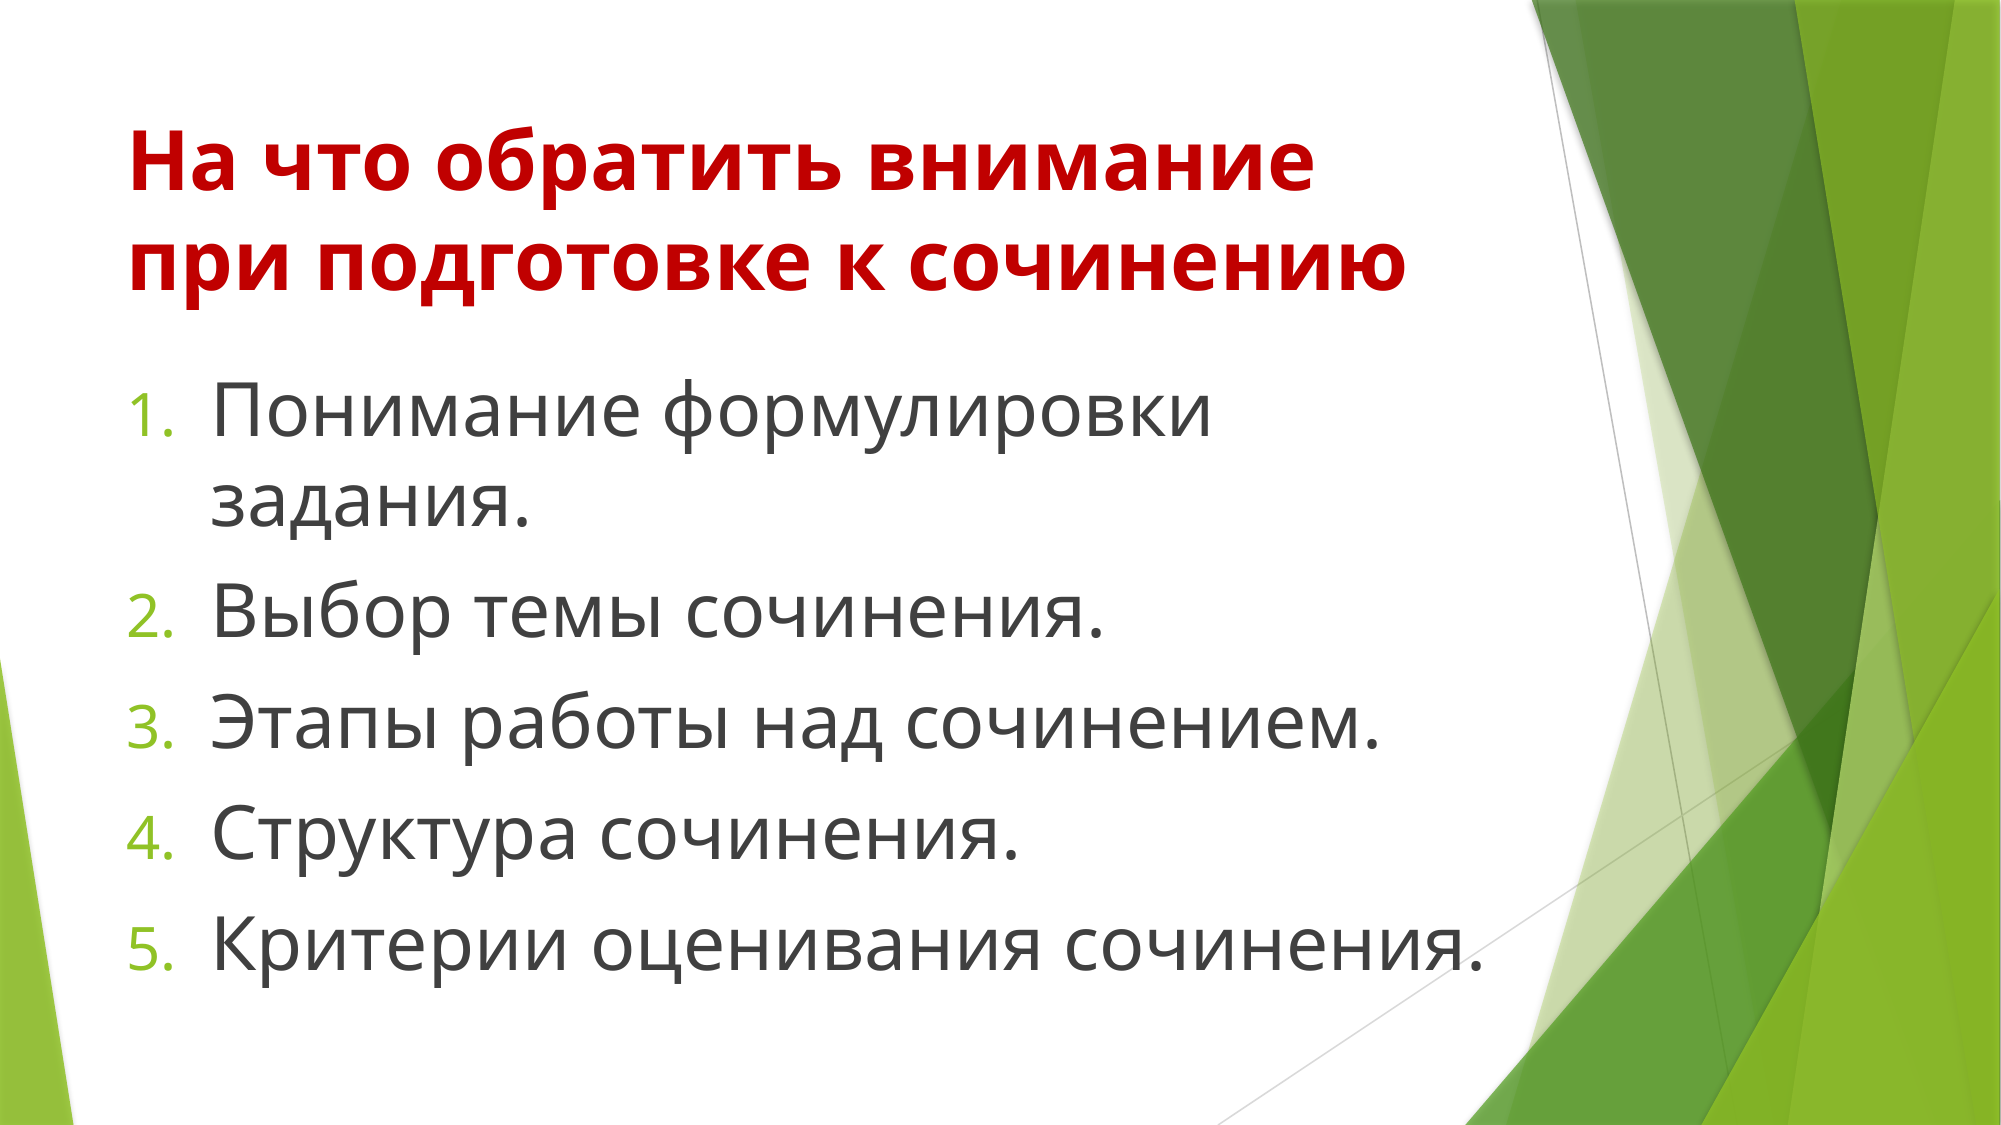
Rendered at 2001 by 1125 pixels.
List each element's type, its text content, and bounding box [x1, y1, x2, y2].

list Понимание формулировки задания. Выбор темы сочинения. Этапы работы над сочинением. Структура сочинения. Критерии оценивания сочинения. [111, 354, 1522, 992]
title На что обратить внимание при подготовке к сочинению [111, 99, 1522, 317]
